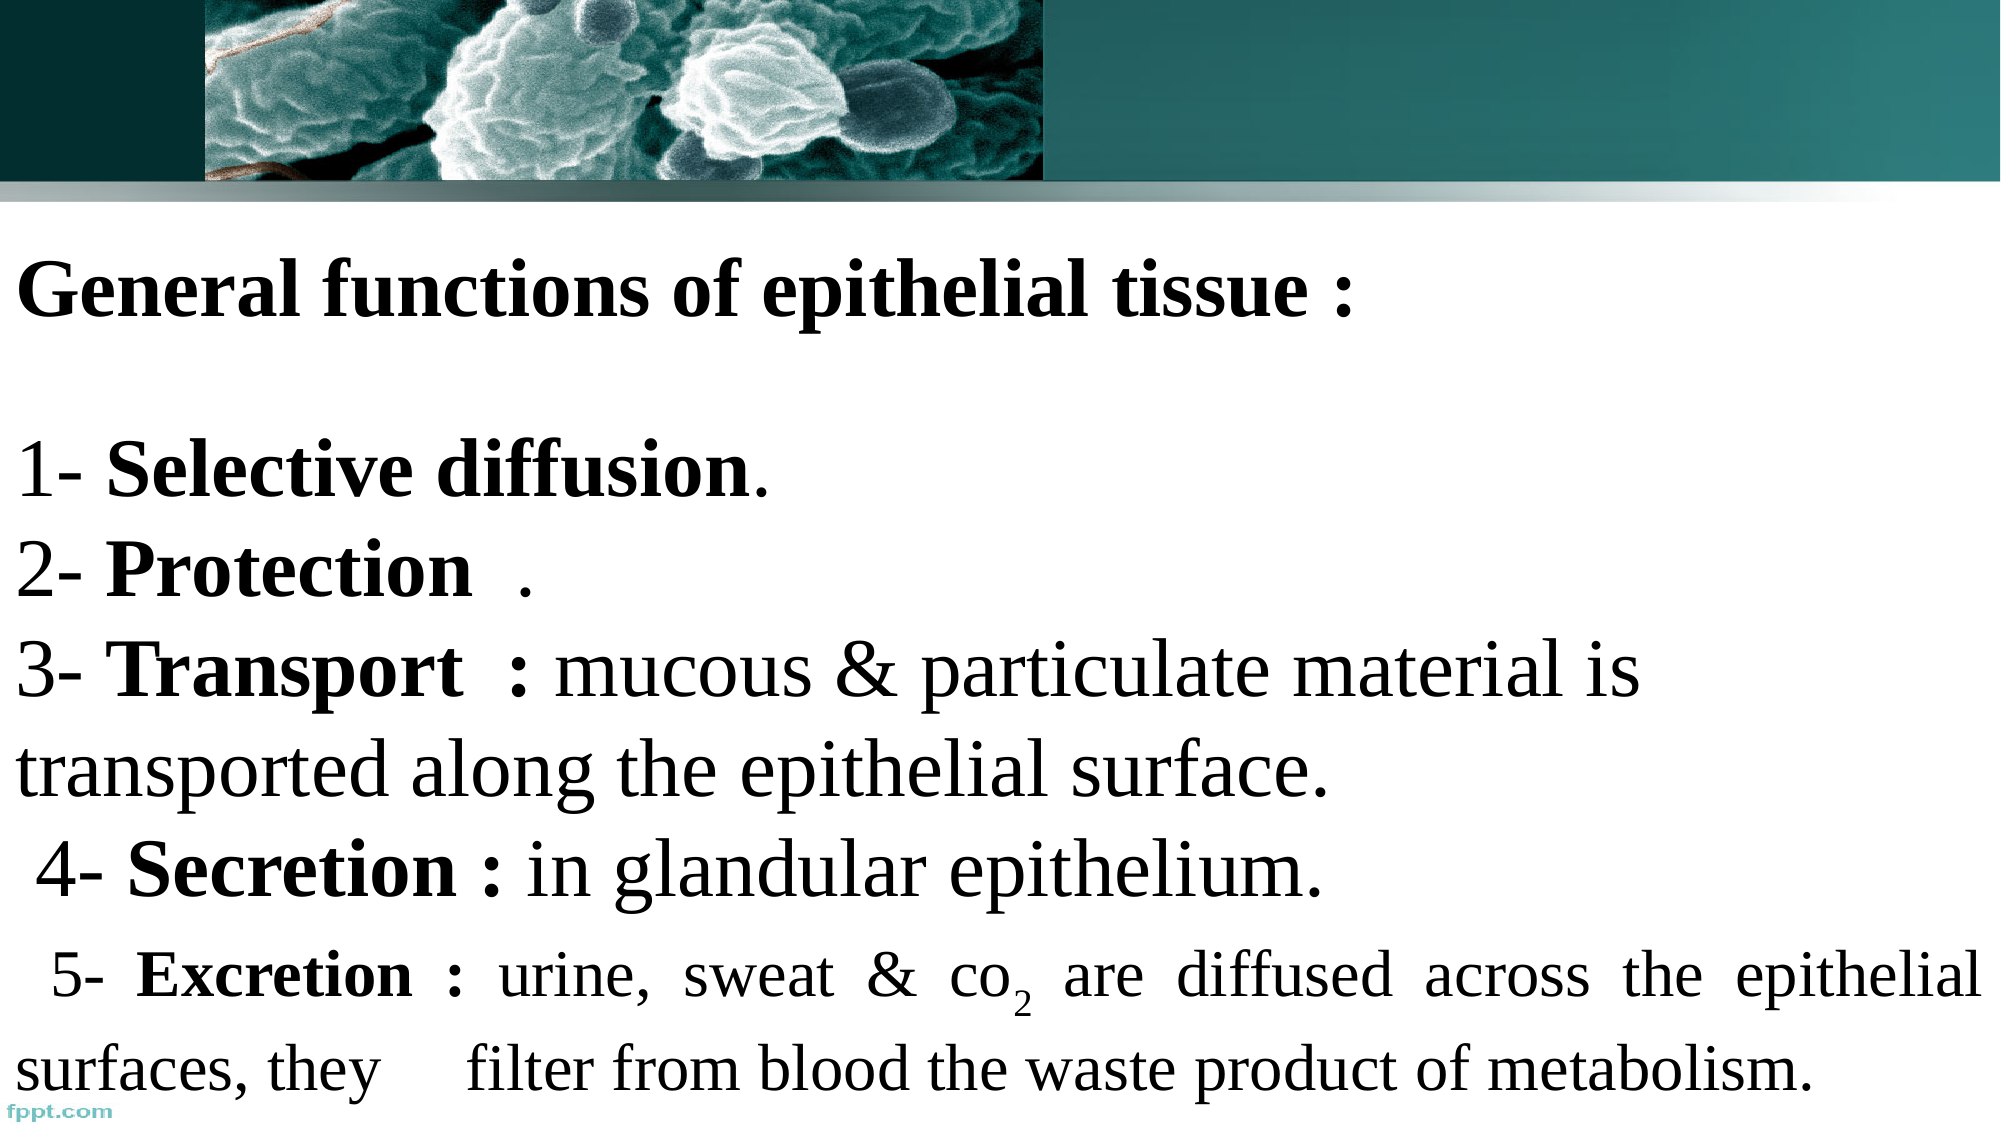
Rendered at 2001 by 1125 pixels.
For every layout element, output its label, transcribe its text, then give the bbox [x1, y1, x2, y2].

text_box General functions of epithelial tissue : 1- Selective diffusion. 2- Protection . 3- Transport : mucous & particulate material is transported along the epithelial surface. 4- Secretion : in glandular epithelium. 5- Excretion : urine, sweat & co2 are diffused across the epithelial surfaces, they filter from blood the waste product of metabolism. [0, 0, 2000, 1125]
